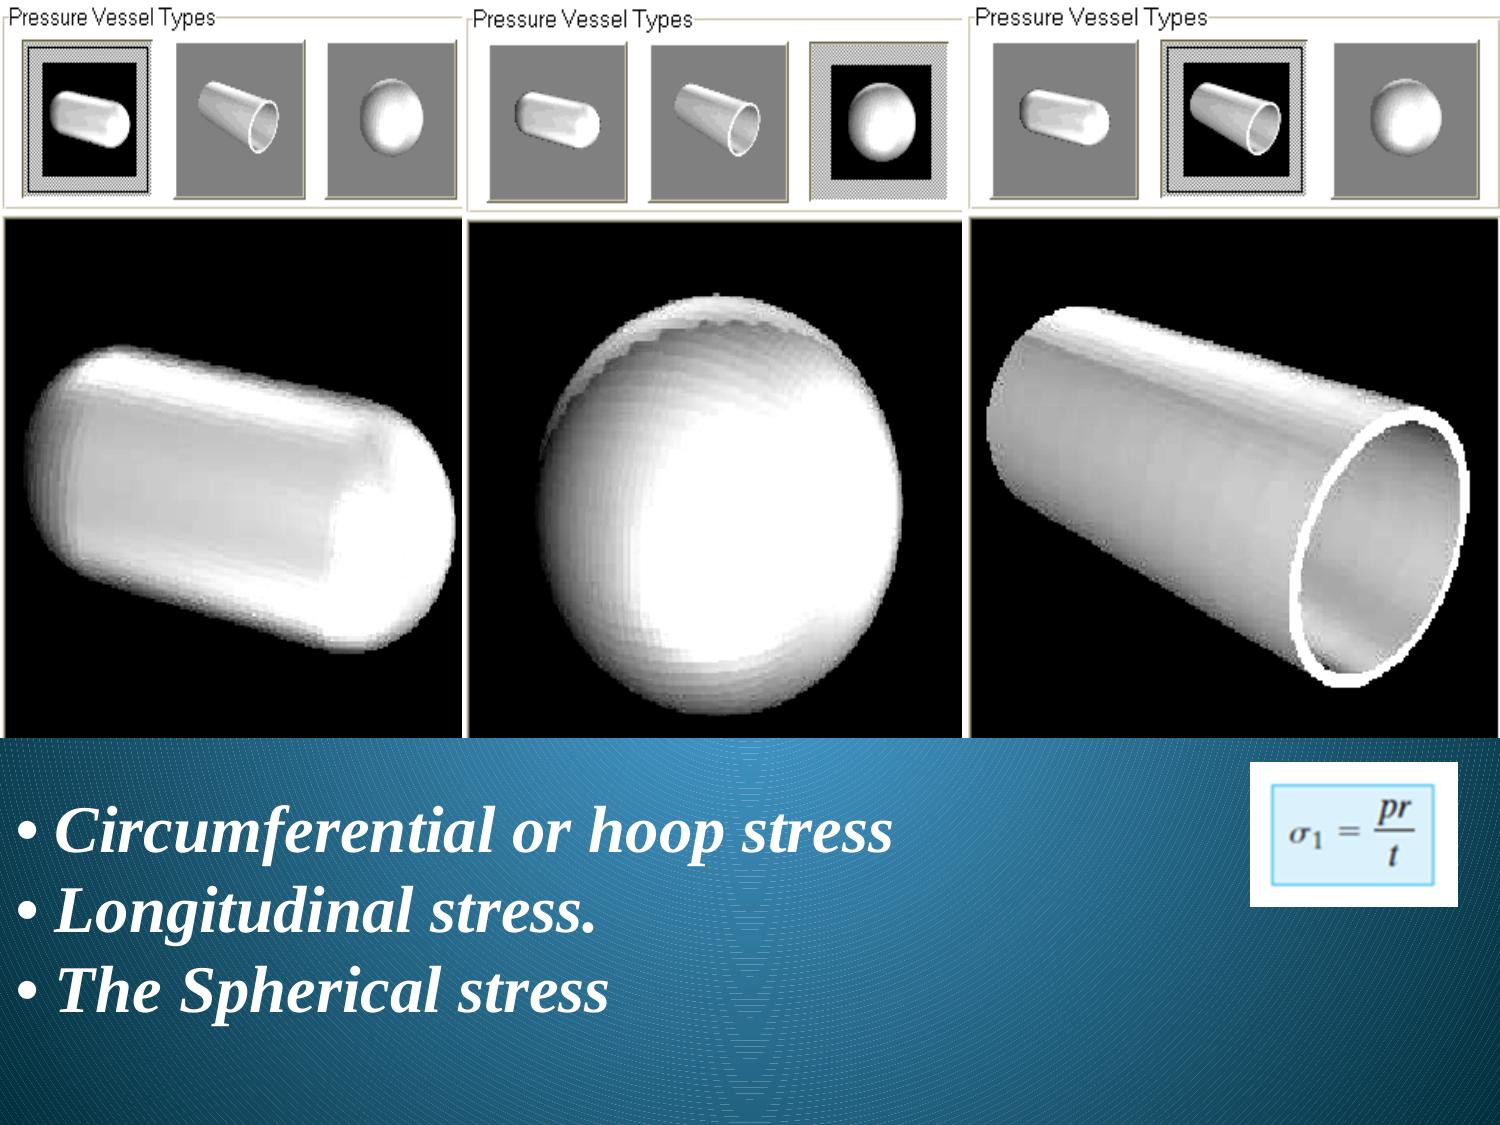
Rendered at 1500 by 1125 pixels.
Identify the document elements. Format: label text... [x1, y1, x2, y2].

text_box • Circumferential or hoop stress • Longitudinal stress. • The Spherical stress [0, 778, 1500, 1034]
picture [1249, 762, 1459, 907]
picture [0, 0, 1500, 738]
